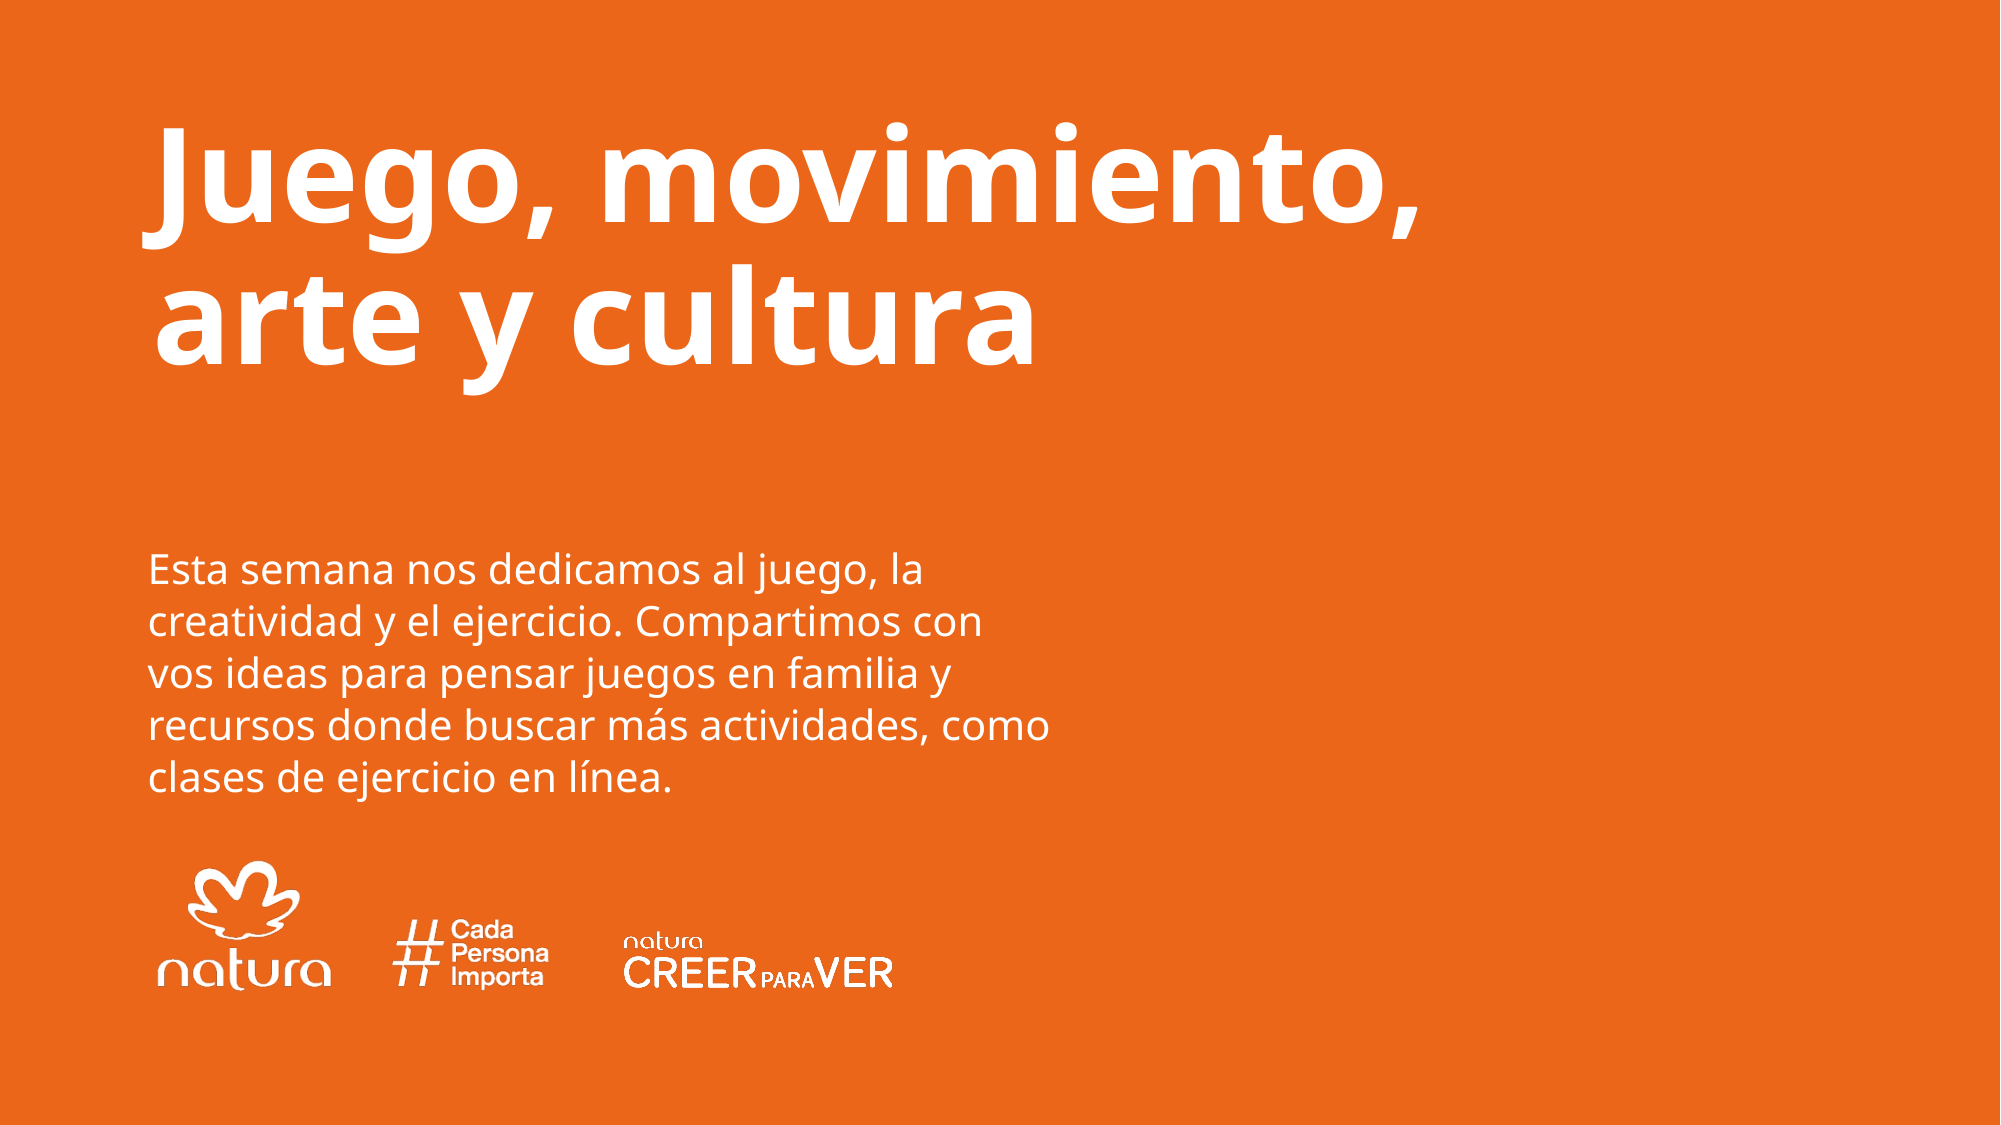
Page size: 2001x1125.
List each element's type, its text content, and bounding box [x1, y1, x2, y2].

title Juego, movimiento, arte y cultura [152, 109, 1653, 409]
text_box Esta semana nos dedicamos al juego, la creatividad y el ejercicio. Compartimos con vos ideas para pensar juegos en familia y recursos donde buscar más actividades, como clases de ejercicio en línea. [147, 540, 1055, 802]
picture [0, 816, 909, 1125]
